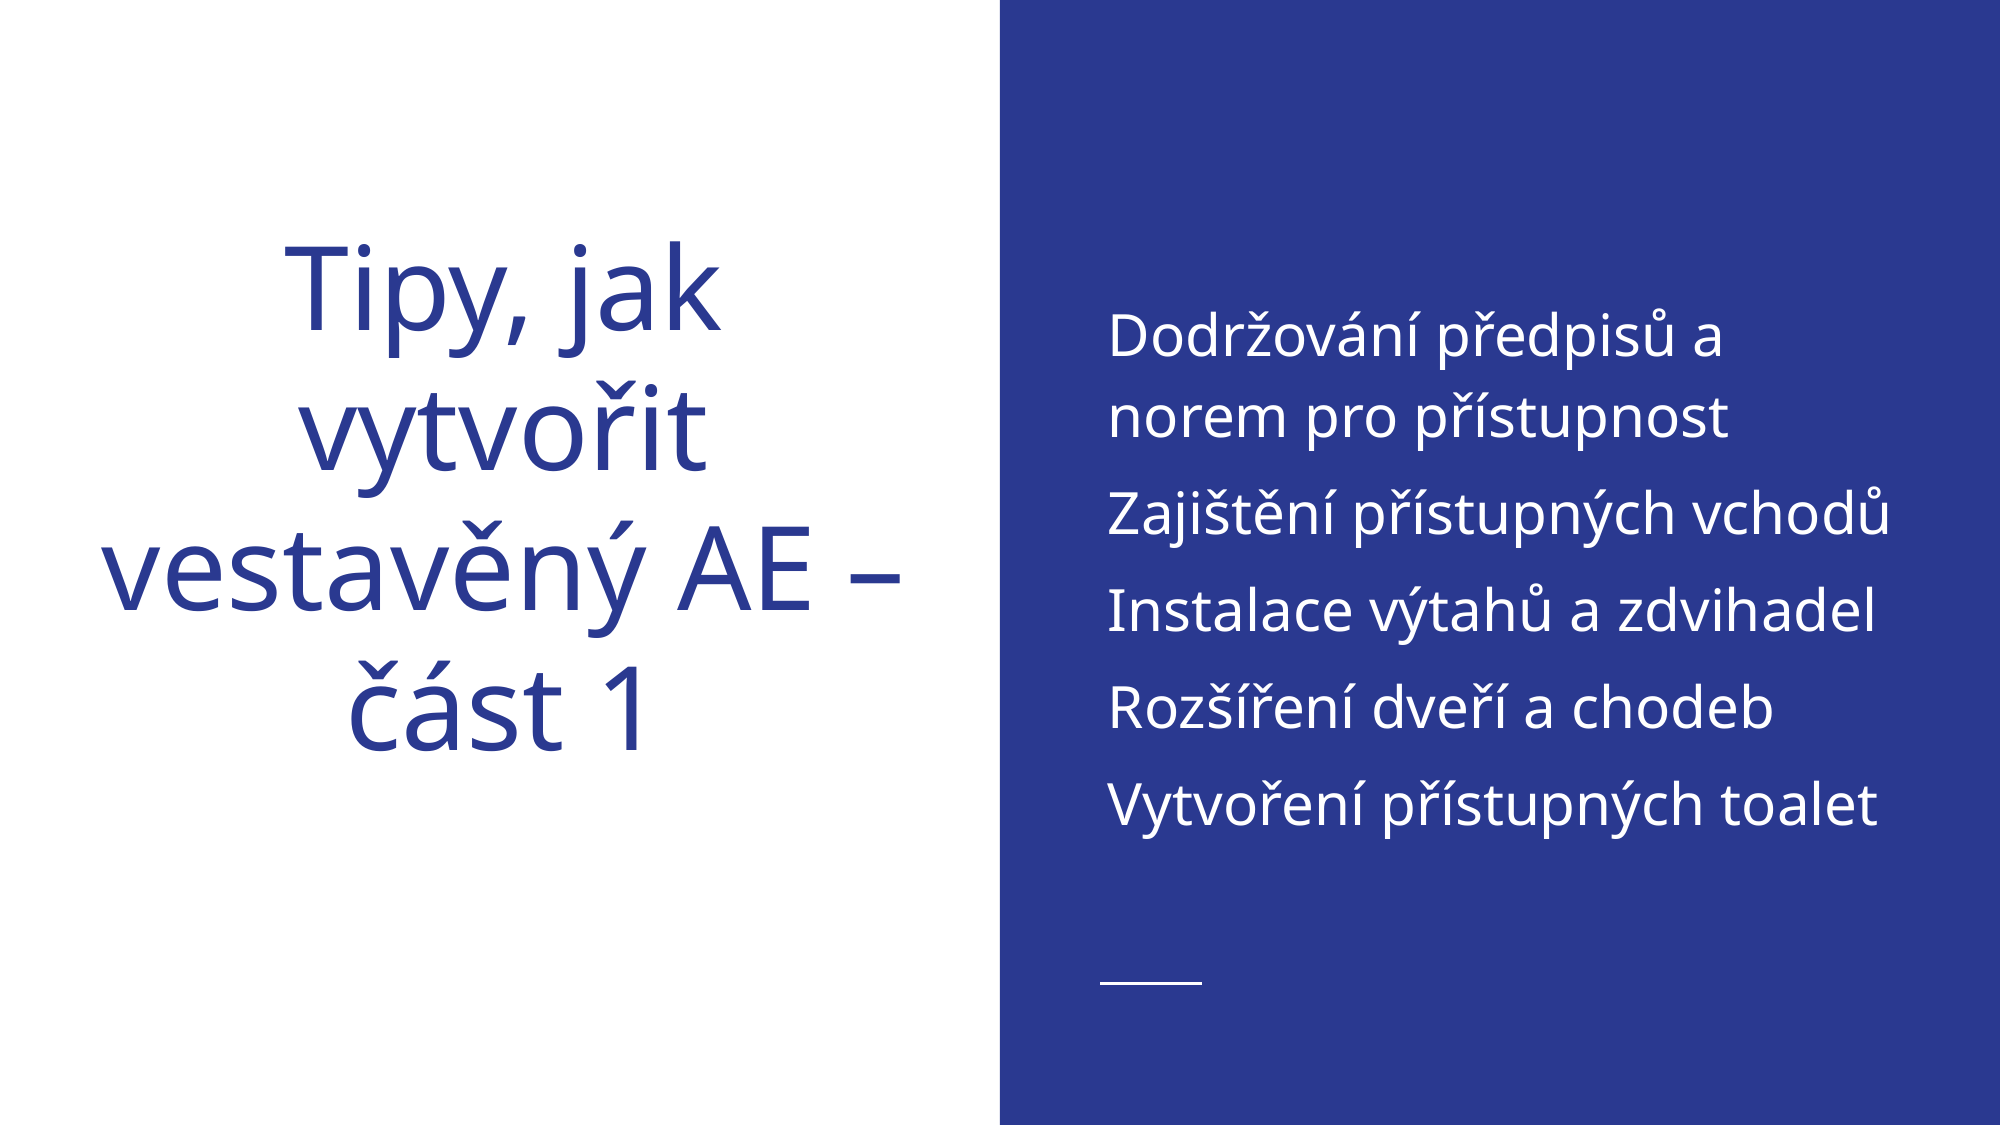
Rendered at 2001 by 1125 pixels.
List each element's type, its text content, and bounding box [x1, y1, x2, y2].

title Tipy, jak vytvořit vestavěný AE – část 1 [61, 343, 947, 782]
list Dodržování předpisů a norem pro přístupnost Zajištění přístupných vchodů Instalace výtahů a zdvihadel Rozšíření dveří a chodeb Vytvoření přístupných toalet [1080, 158, 1920, 967]
